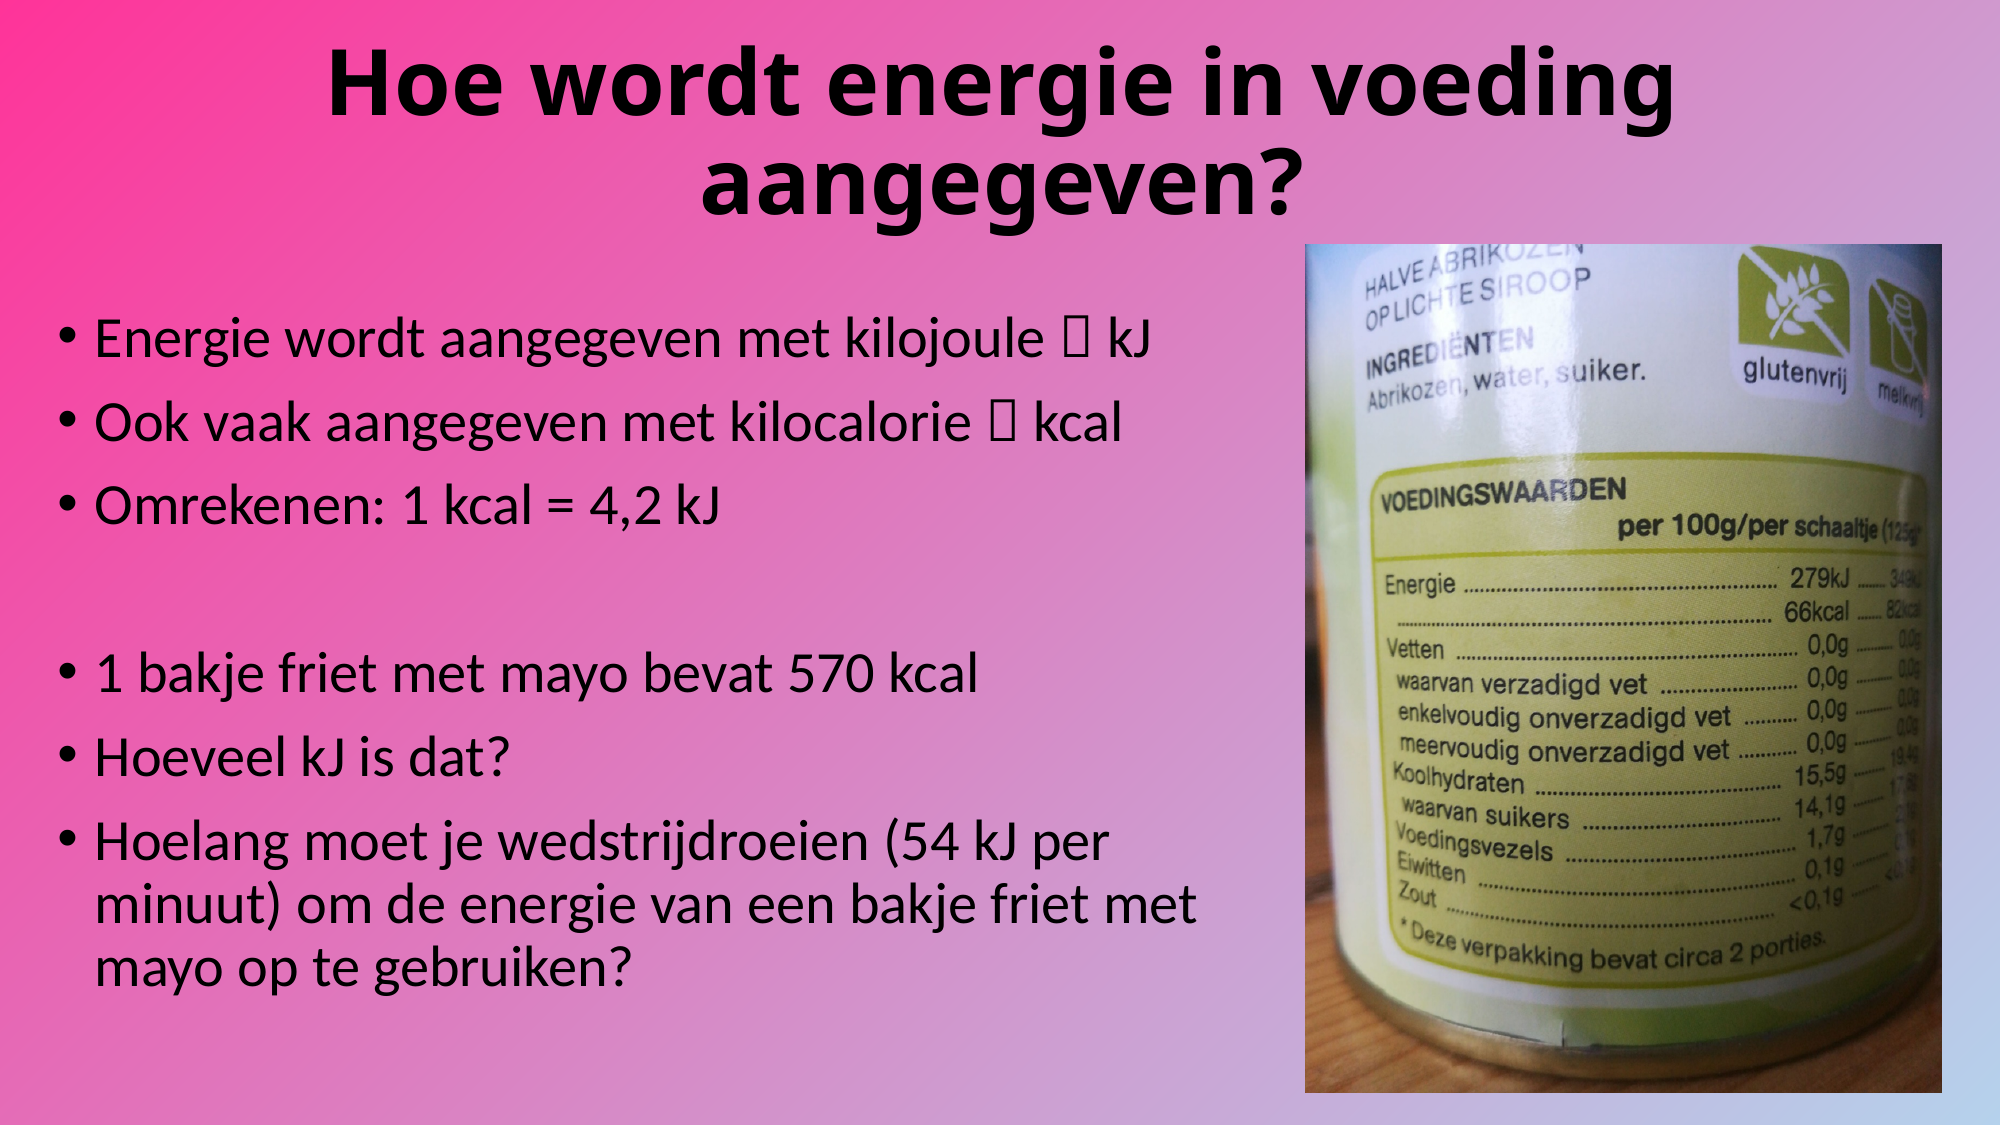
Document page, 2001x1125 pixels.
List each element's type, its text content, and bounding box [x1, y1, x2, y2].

picture [1305, 244, 1942, 1093]
list Energie wordt aangegeven met kilojoule  kJ Ook vaak aangegeven met kilocalorie  kcal Omrekenen: 1 kcal = 4,2 kJ 1 bakje friet met mayo bevat 570 kcal Hoeveel kJ is dat? Hoelang moet je wedstrijdroeien (54 kJ per minuut) om de energie van een bakje friet met mayo op te gebruiken? [42, 299, 1262, 1014]
title Hoe wordt energie in voeding aangegeven? [139, 26, 1865, 245]
